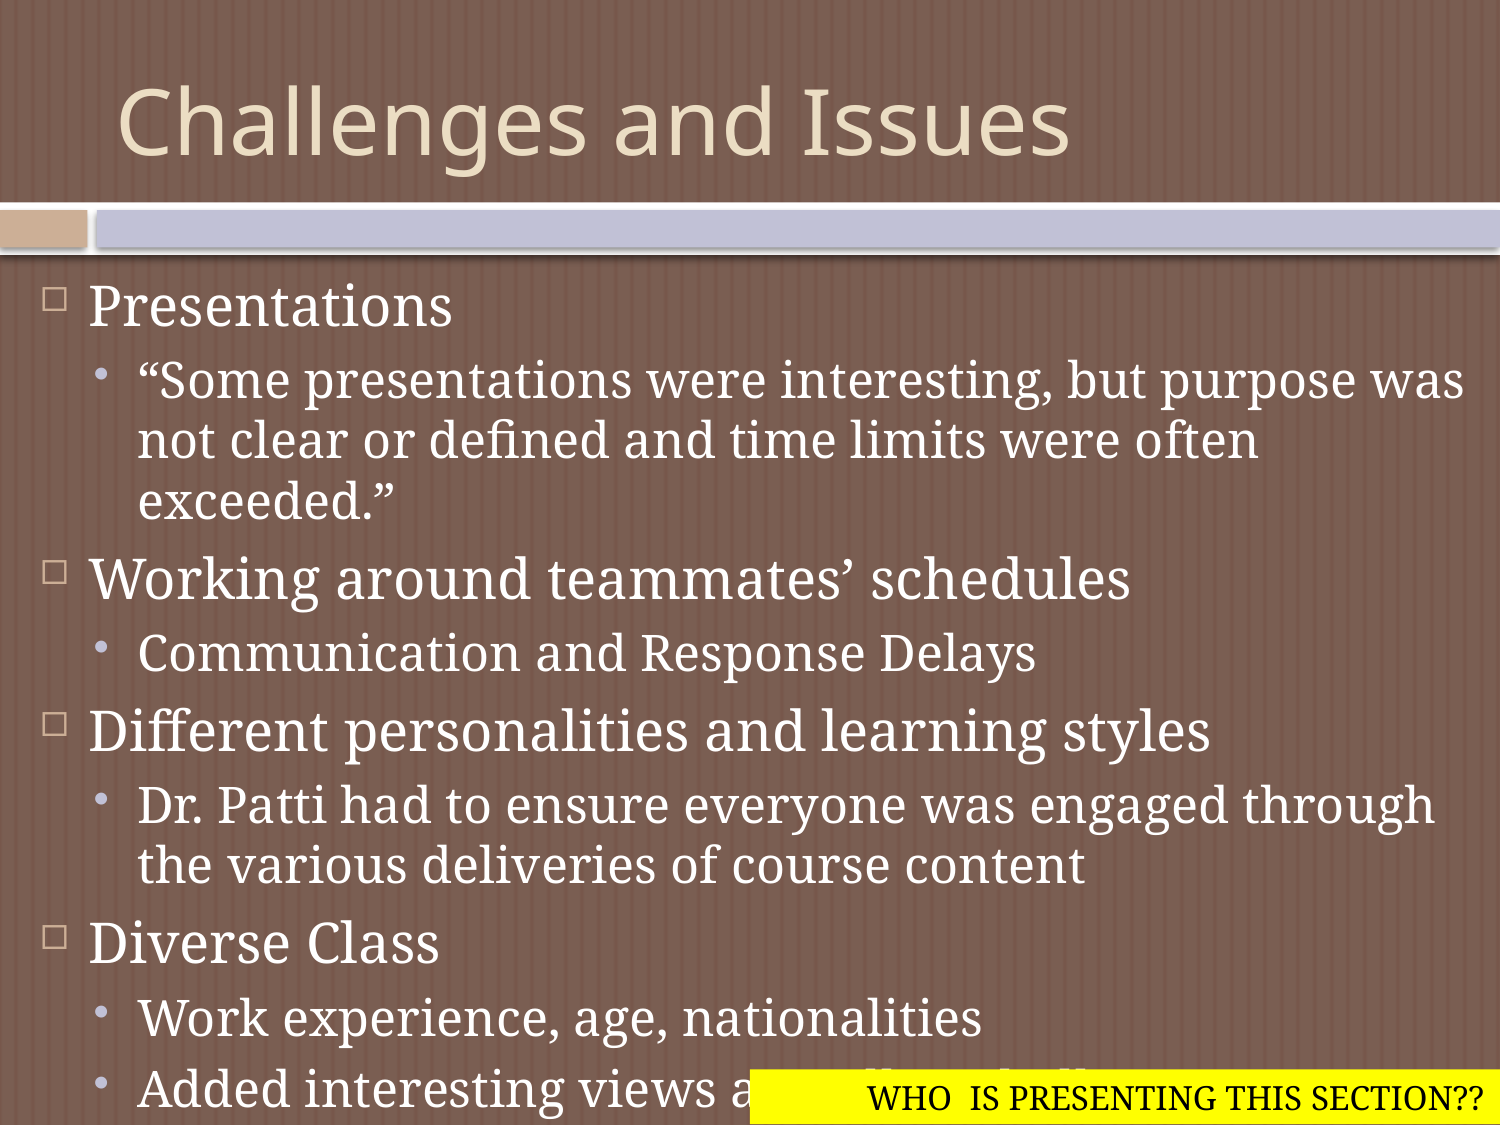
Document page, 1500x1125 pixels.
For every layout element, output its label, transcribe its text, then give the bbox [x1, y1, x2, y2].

title Challenges and Issues [100, 37, 1438, 200]
text_box WHO IS PRESENTING THIS SECTION?? [749, 1069, 1500, 1125]
list Presentations “Some presentations were interesting, but purpose was not clear or defined and time limits were often exceeded.” Working around teammates’ schedules Communication and Response Delays Different personalities and learning styles Dr. Patti had to ensure everyone was engaged through the various deliveries of course content Diverse Class Work experience, age, nationalities Added interesting views as well as challenges [24, 262, 1500, 1125]
